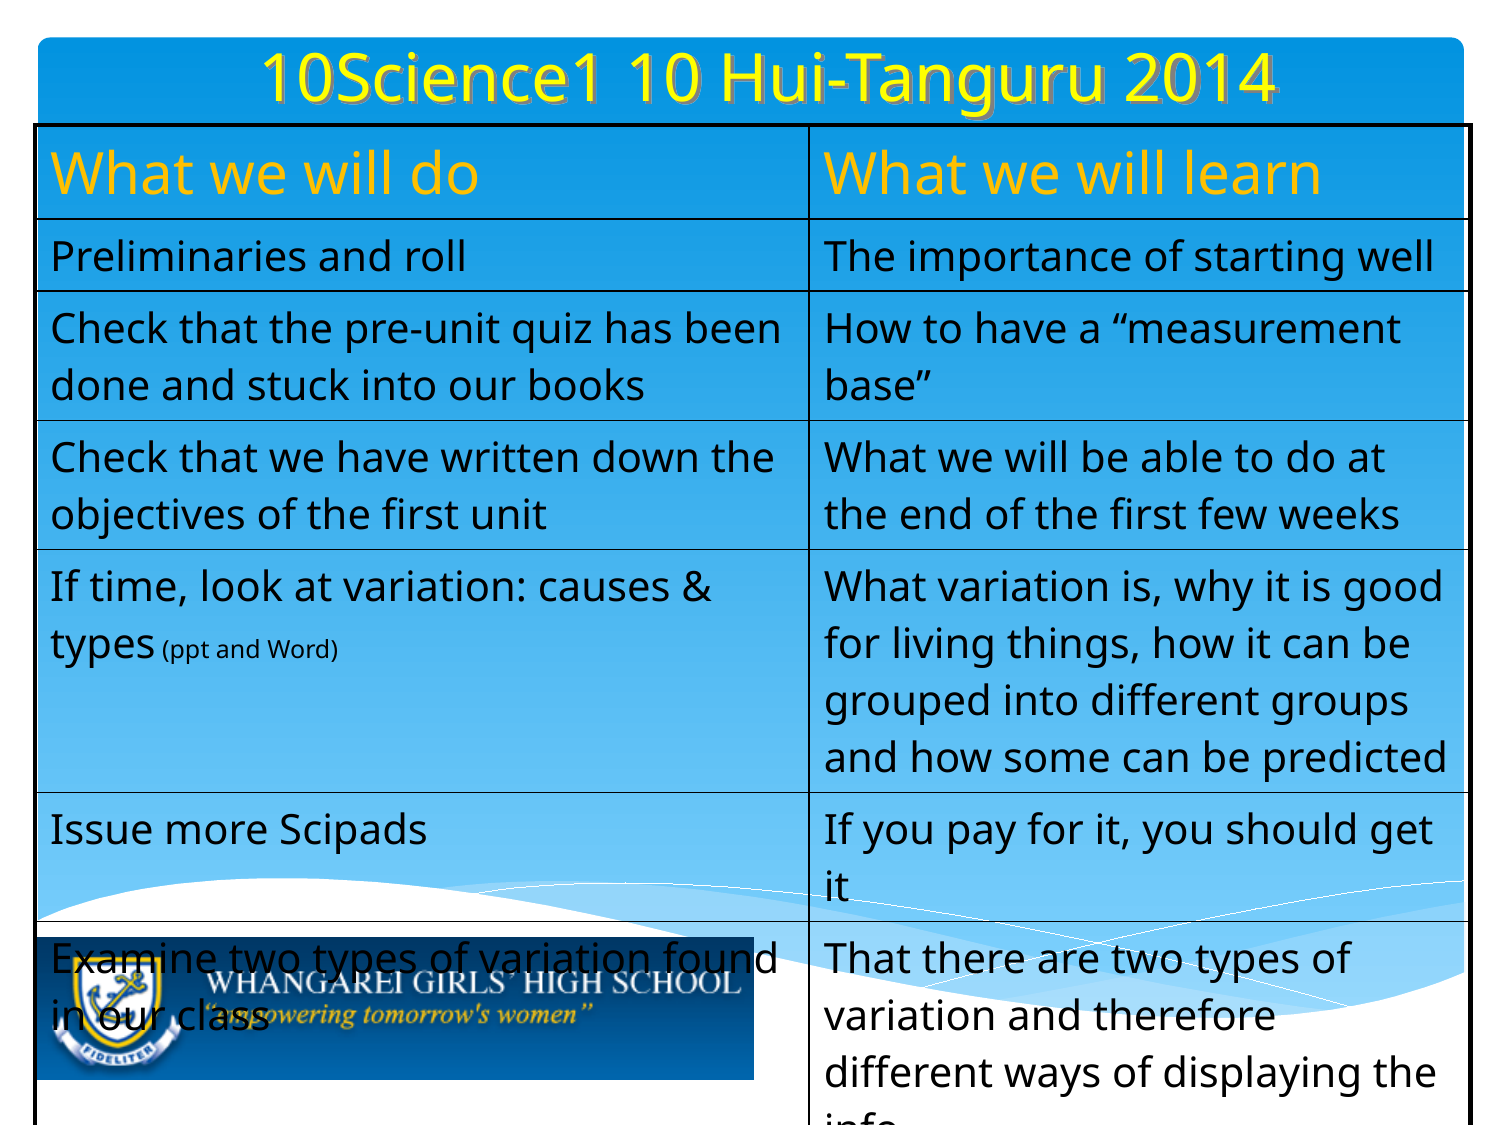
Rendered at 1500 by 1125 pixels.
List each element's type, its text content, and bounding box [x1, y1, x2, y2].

table_cell If you pay for it, you should get it [810, 793, 1468, 921]
text_box 10Science1 10 Hui-Tanguru 2014 [162, 24, 1375, 123]
table_cell Check that we have written down the objectives of the first unit [37, 421, 808, 549]
table_cell What variation is, why it is good for living things, how it can be grouped into different groups and how some can be predicted [810, 550, 1468, 792]
table_cell How to have a “measurement base” [810, 292, 1468, 420]
table_cell If time, look at variation: causes & types (ppt and Word) [37, 550, 808, 792]
table_cell Preliminaries and roll [37, 220, 808, 290]
table_cell Examine two types of variation found in our class [37, 922, 808, 1125]
table_cell Check that the pre-unit quiz has been done and stuck into our books [37, 292, 808, 420]
table_header What we will do [37, 127, 808, 218]
picture [37, 937, 754, 1080]
table_cell What we will be able to do at the end of the first few weeks [810, 421, 1468, 549]
table_header What we will learn [810, 127, 1468, 218]
table_cell The importance of starting well [810, 220, 1468, 290]
table_cell Issue more Scipads [37, 793, 808, 921]
table_cell That there are two types of variation and therefore different ways of displaying the info [810, 922, 1468, 1125]
